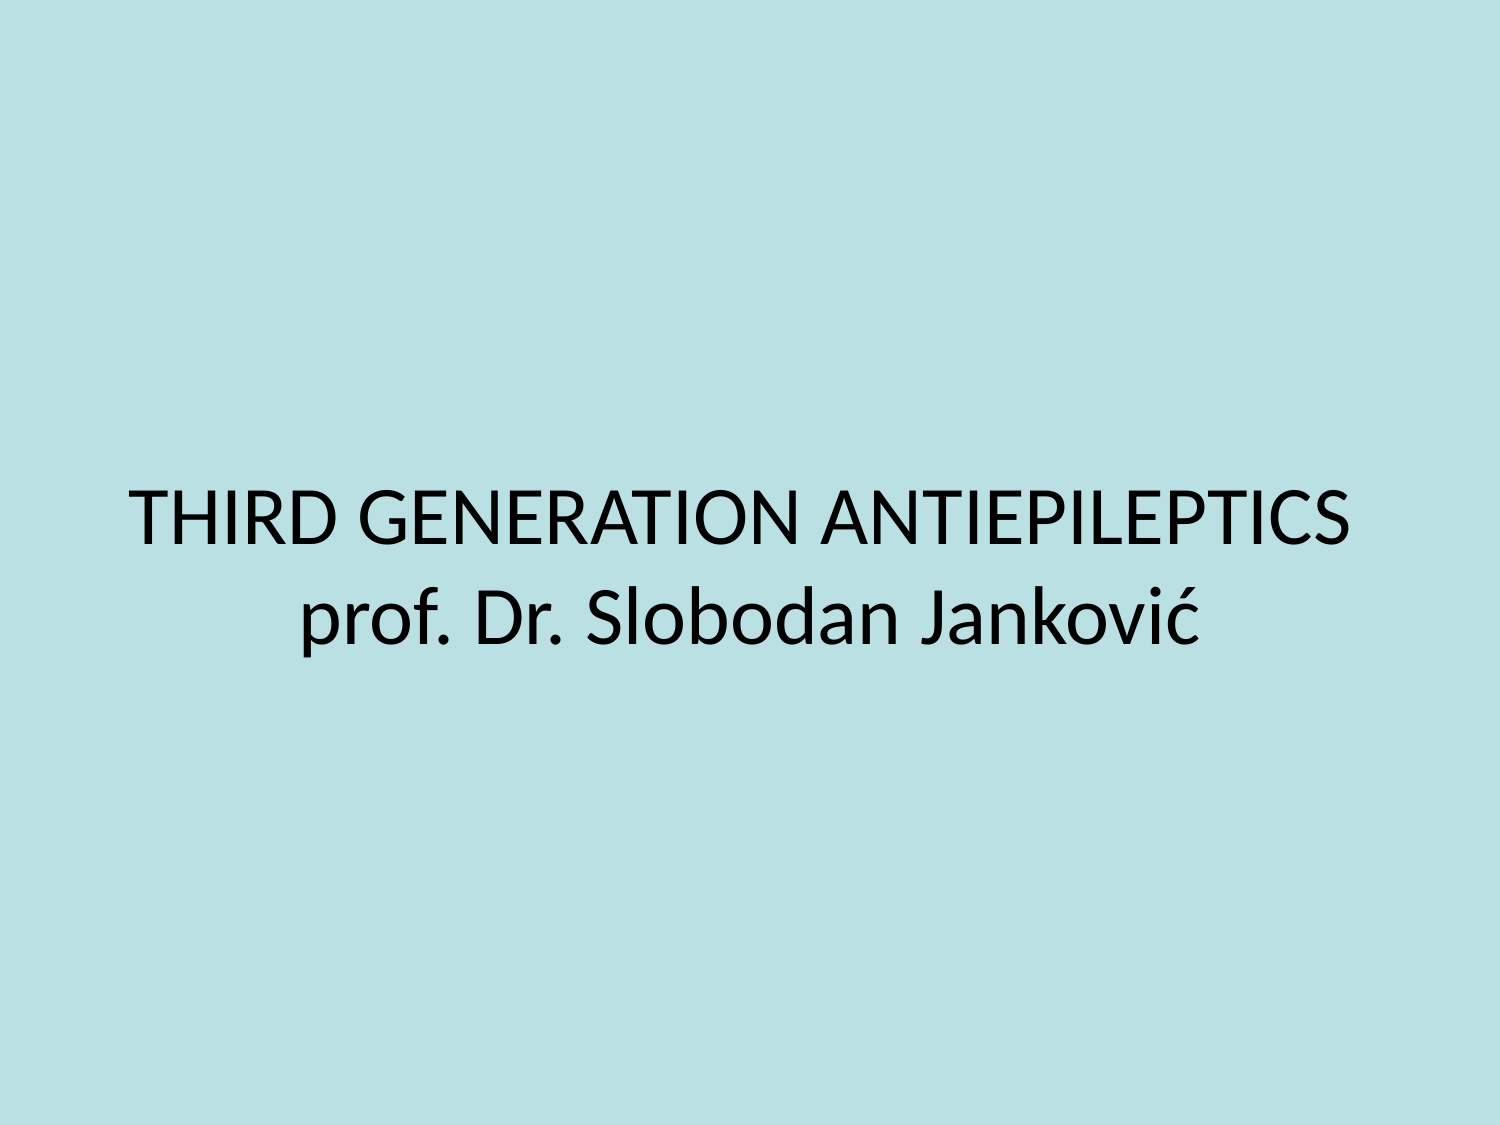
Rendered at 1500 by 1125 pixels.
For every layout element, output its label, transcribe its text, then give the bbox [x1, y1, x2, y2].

title THIRD GENERATION ANTIEPILEPTICS prof. Dr. Slobodan Janković [112, 349, 1388, 728]
